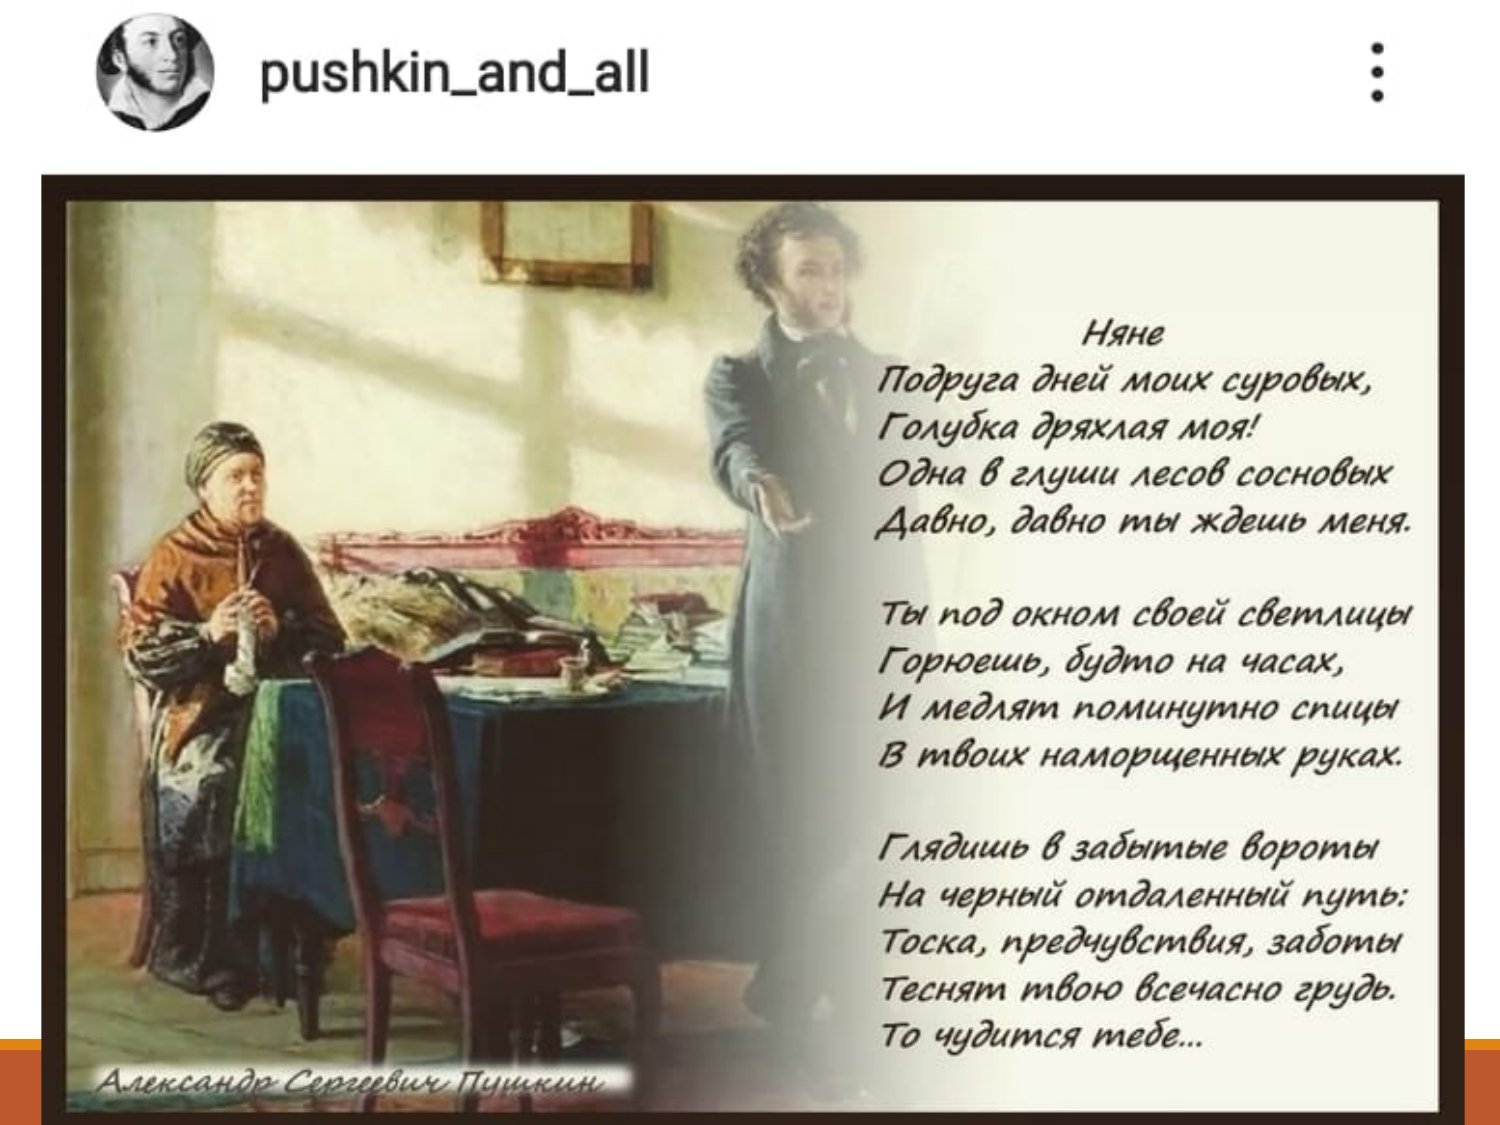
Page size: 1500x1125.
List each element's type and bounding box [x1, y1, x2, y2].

list [40, 0, 1466, 1125]
